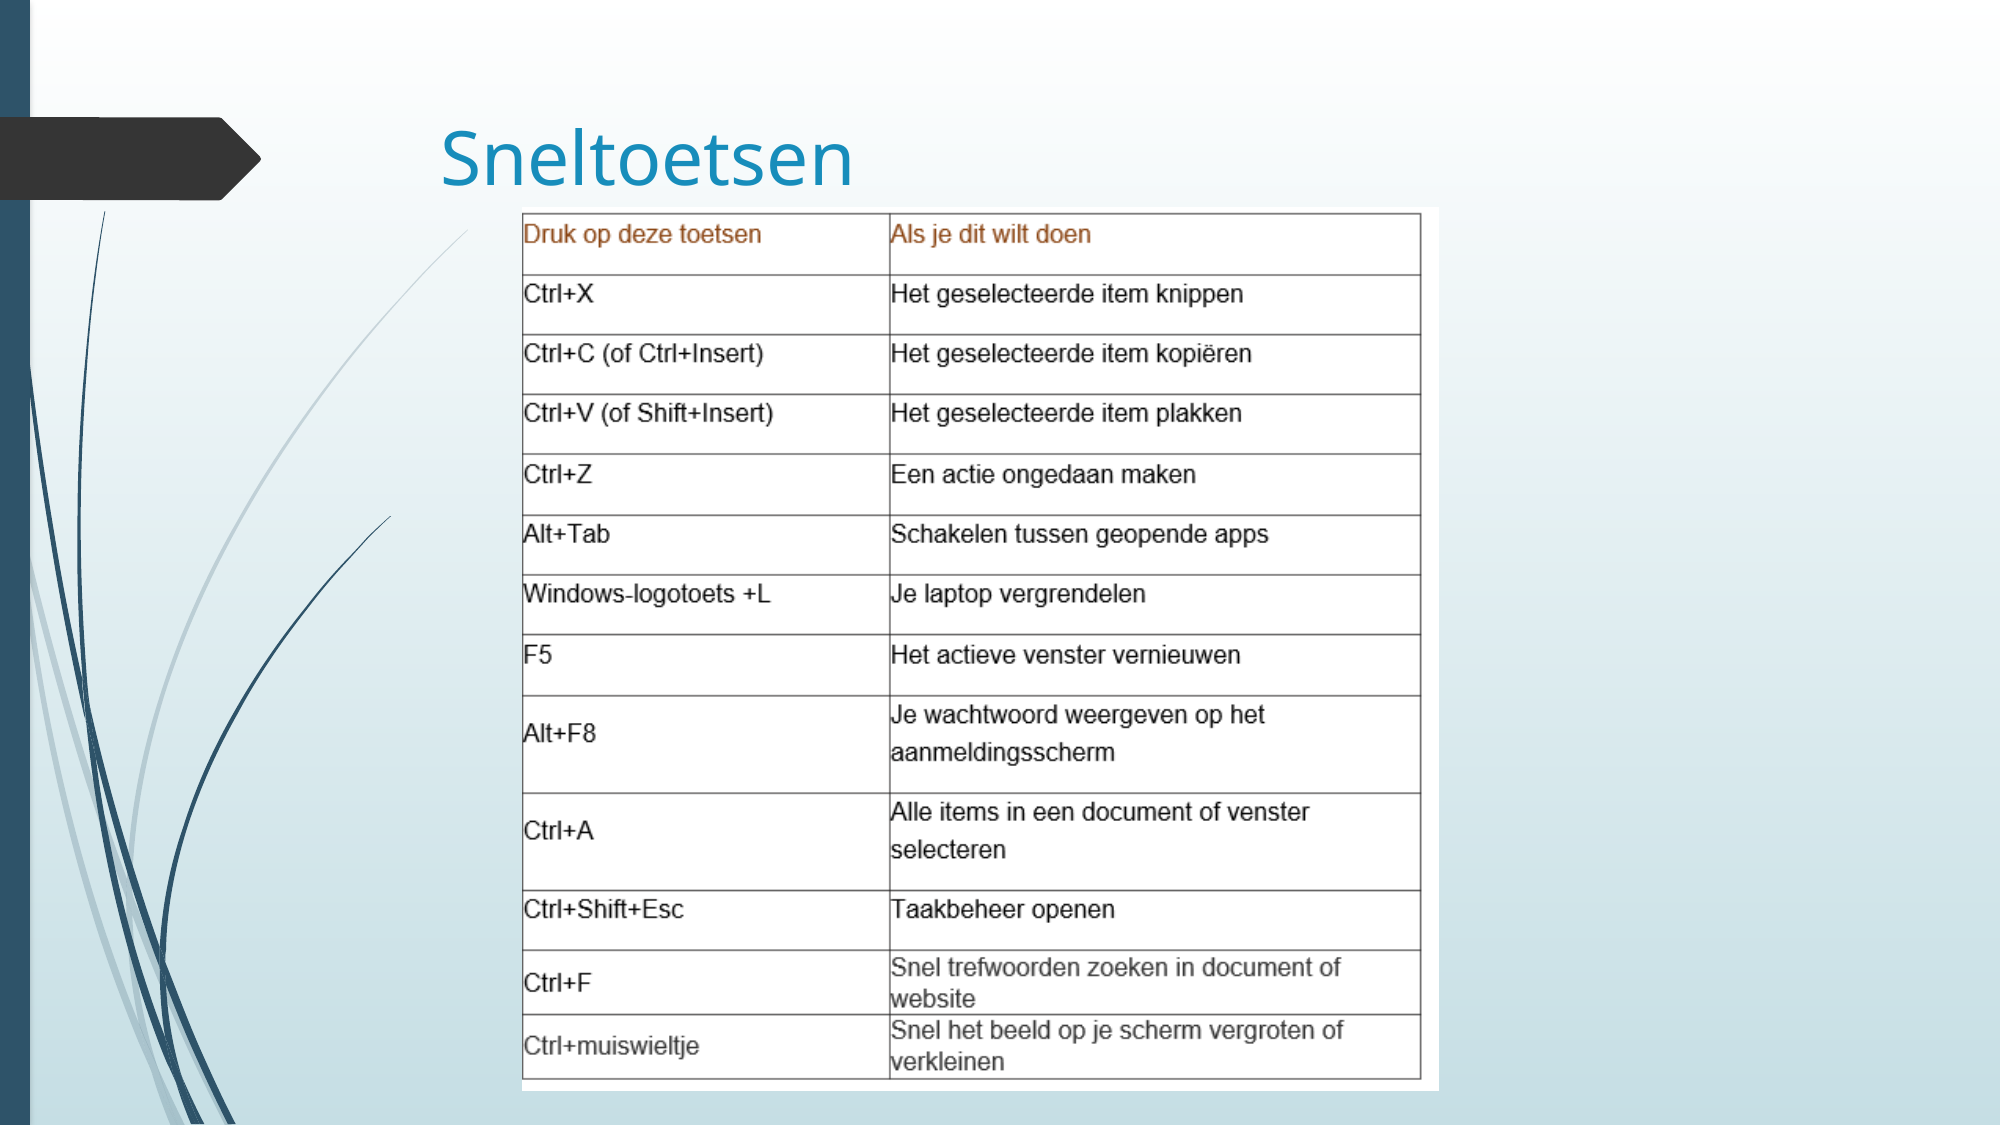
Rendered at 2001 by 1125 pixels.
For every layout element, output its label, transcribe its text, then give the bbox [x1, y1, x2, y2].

title Sneltoetsen [425, 102, 1888, 313]
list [522, 207, 1440, 1091]
